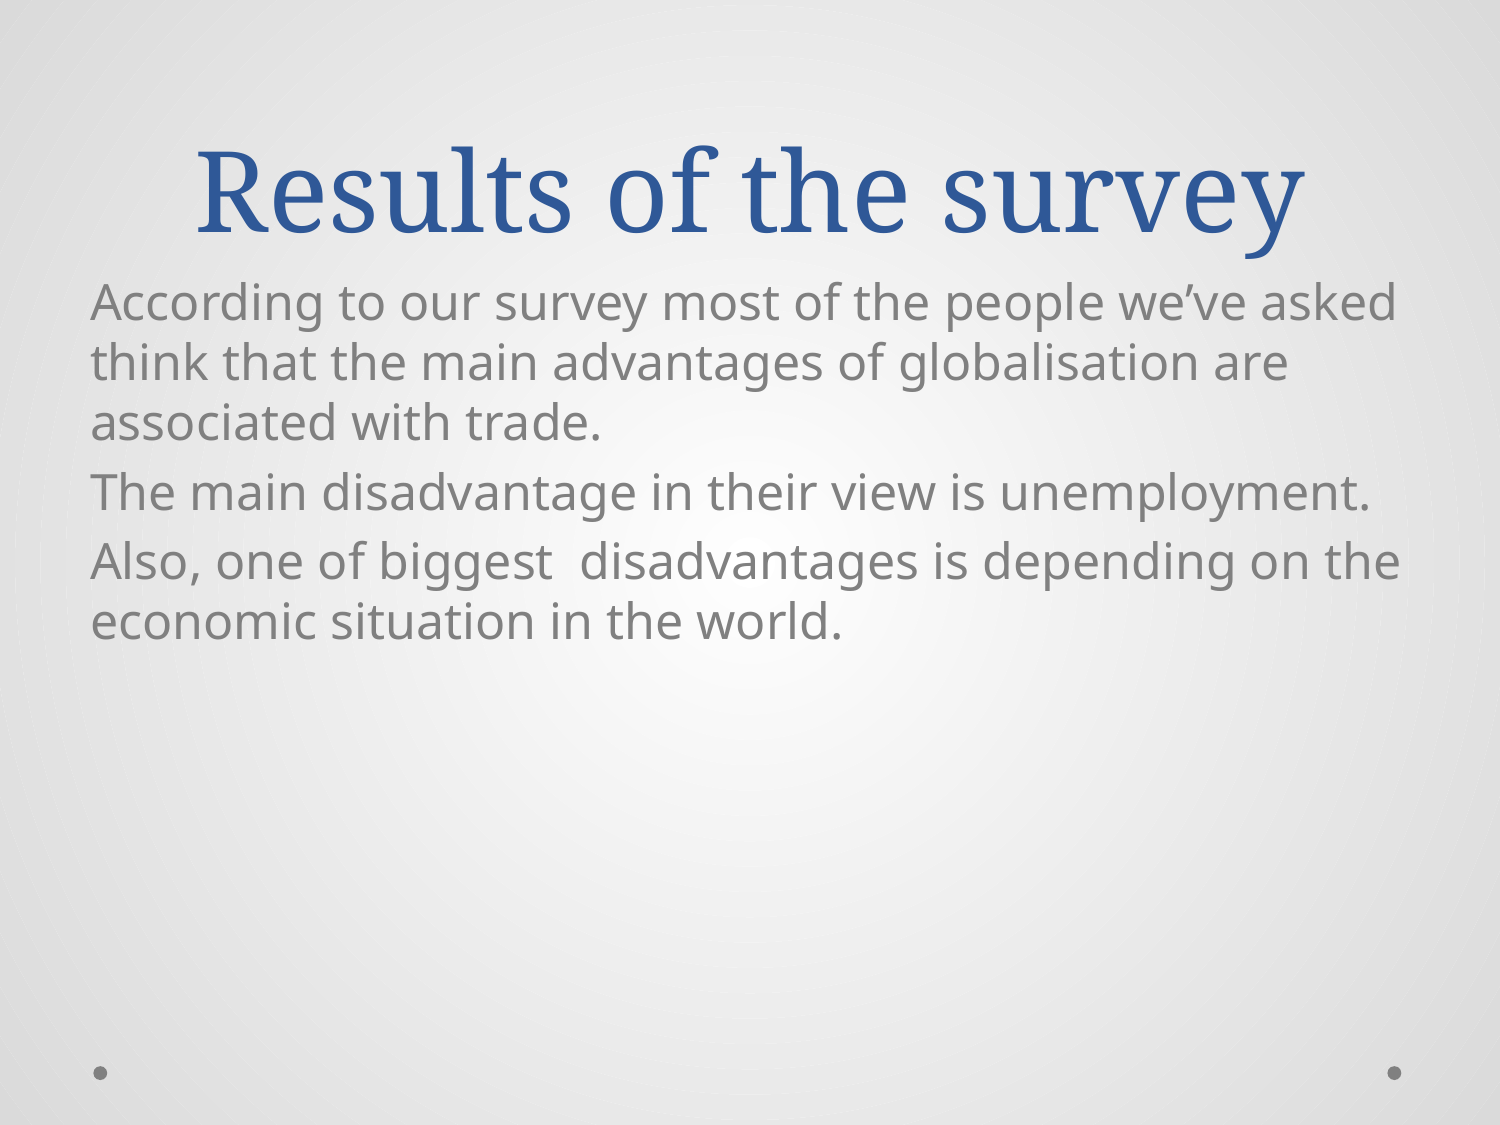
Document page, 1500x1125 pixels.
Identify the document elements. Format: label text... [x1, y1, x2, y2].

title Results of the survey [75, 0, 1425, 262]
list According to our survey most of the people we’ve asked think that the main advantages of globalisation are associated with trade. The main disadvantage in their view is unemployment. Also, one of biggest disadvantages is depending on the economic situation in the world. [75, 262, 1425, 1005]
